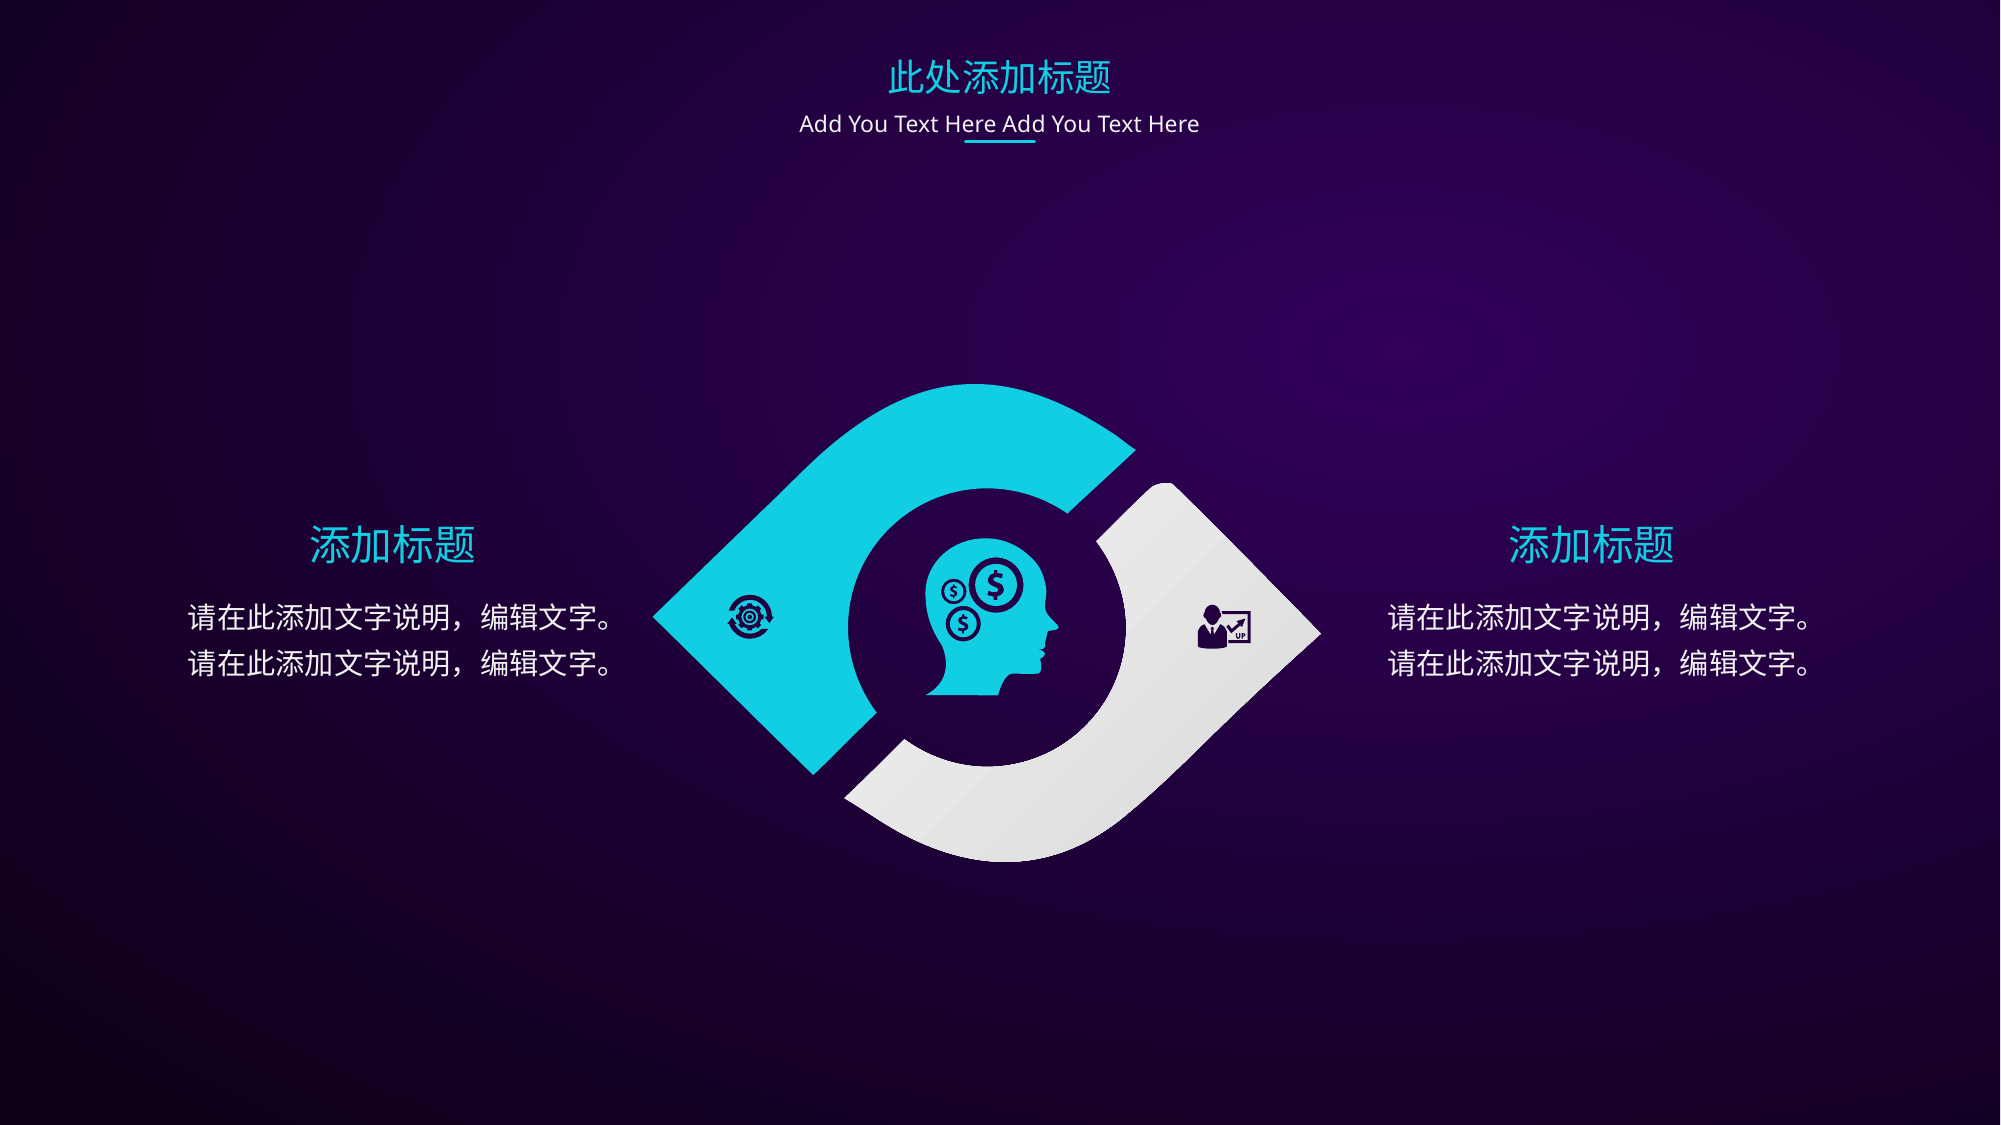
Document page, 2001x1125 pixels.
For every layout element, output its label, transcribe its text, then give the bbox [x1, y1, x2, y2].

text_box [842, 482, 1323, 863]
text_box 此处添加标题 [872, 46, 1128, 93]
text_box 请在此添加文字说明，编辑文字。请在此添加文字说明，编辑文字。 [1370, 581, 1815, 688]
text_box 添加标题 [1482, 511, 1702, 577]
text_box 添加标题 [282, 511, 503, 577]
text_box Add You Text Here Add You Text Here [770, 93, 1230, 145]
picture [0, 0, 2001, 1125]
text_box 请在此添加文字说明，编辑文字。请在此添加文字说明，编辑文字。 [170, 581, 615, 688]
text_box [651, 382, 1138, 777]
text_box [1197, 604, 1251, 649]
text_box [727, 594, 774, 639]
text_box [925, 538, 1066, 696]
